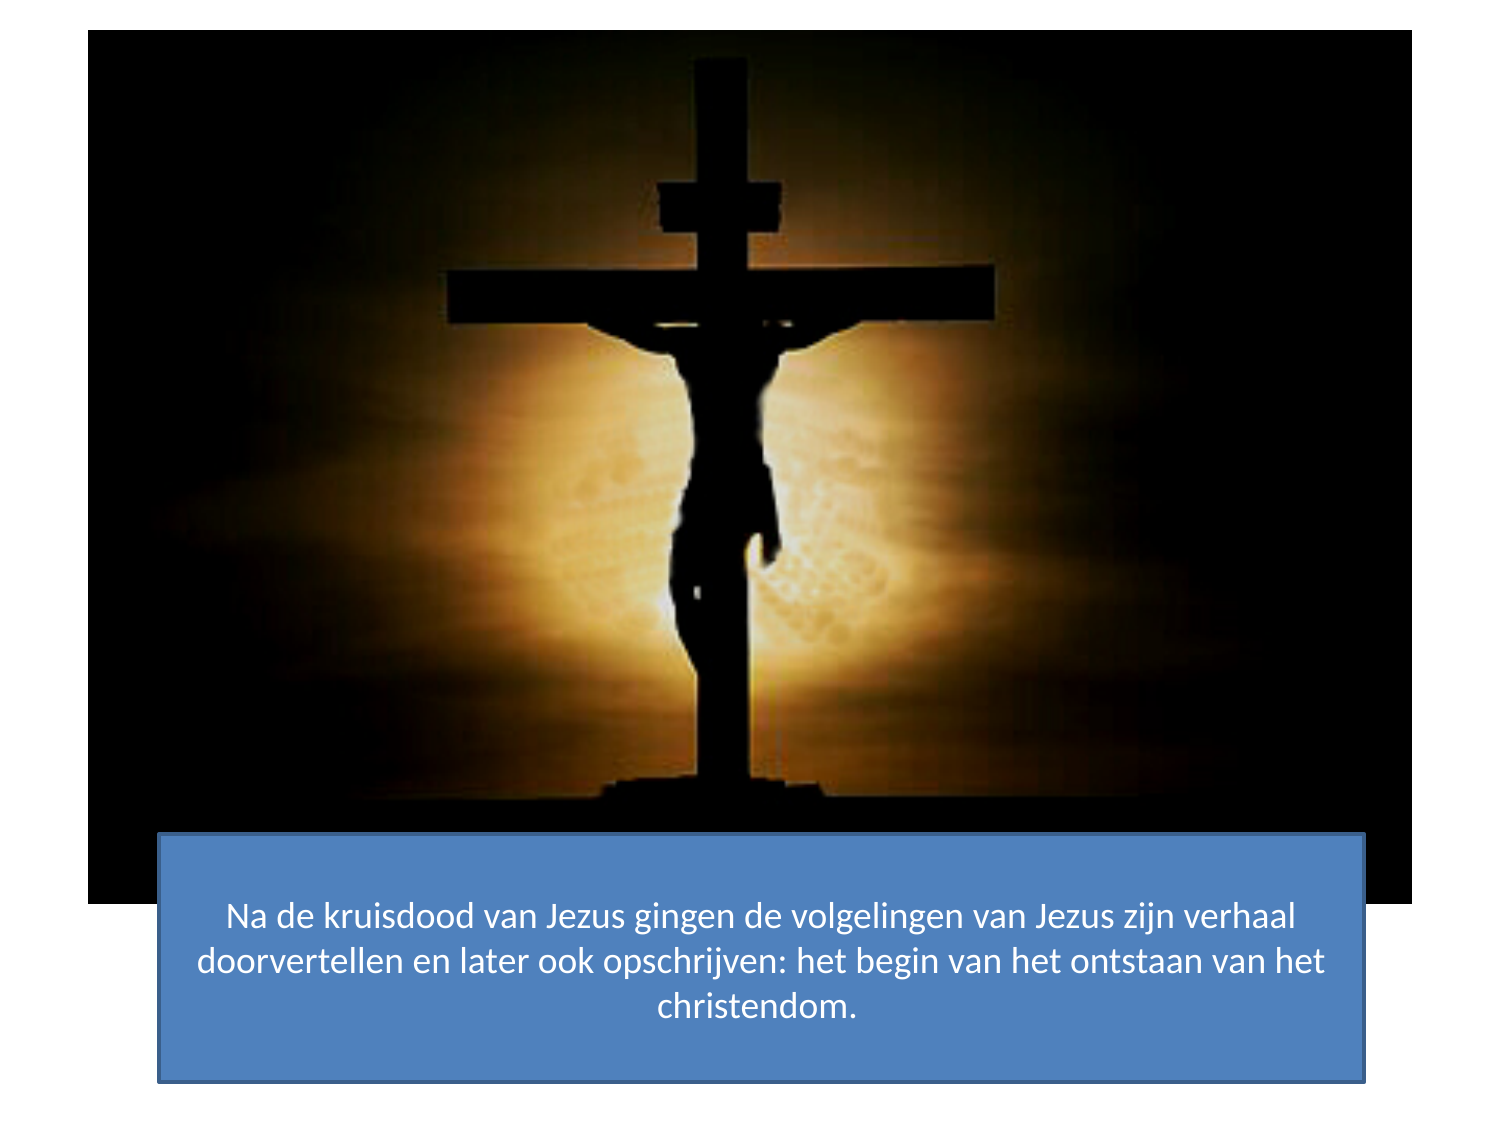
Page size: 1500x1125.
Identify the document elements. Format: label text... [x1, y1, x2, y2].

text_box Na de kruisdood van Jezus gingen de volgelingen van Jezus zijn verhaal doorvertellen en later ook opschrijven: het begin van het ontstaan van het christendom. [157, 912, 1366, 1084]
picture [88, 30, 1412, 904]
